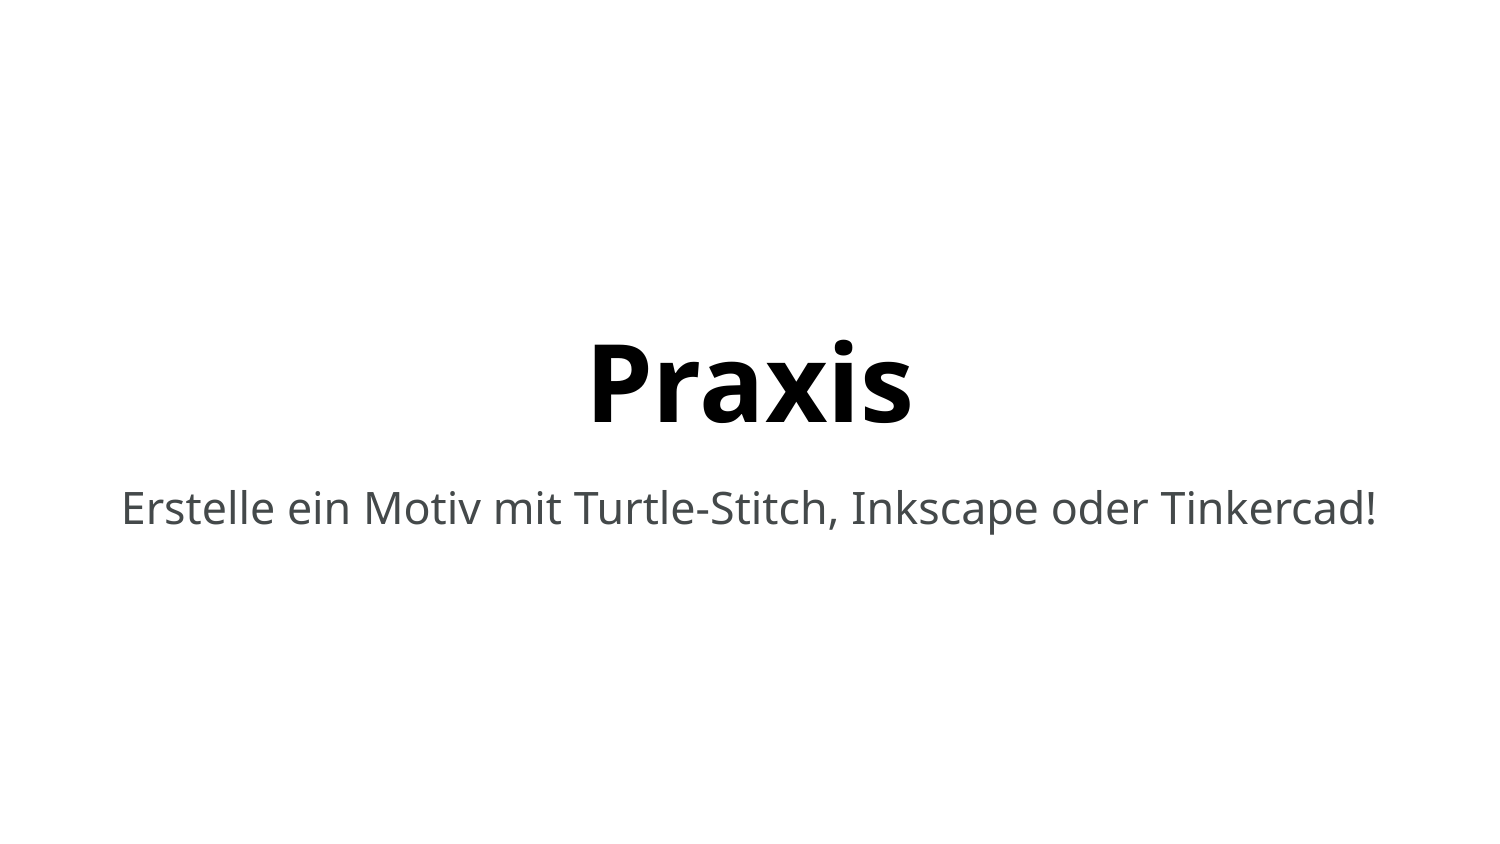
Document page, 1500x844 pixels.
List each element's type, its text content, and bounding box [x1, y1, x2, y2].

text_box Erstelle ein Motiv mit Turtle-Stitch, Inkscape oder Tinkercad! [51, 464, 1449, 595]
text_box Praxis [51, 122, 1449, 459]
